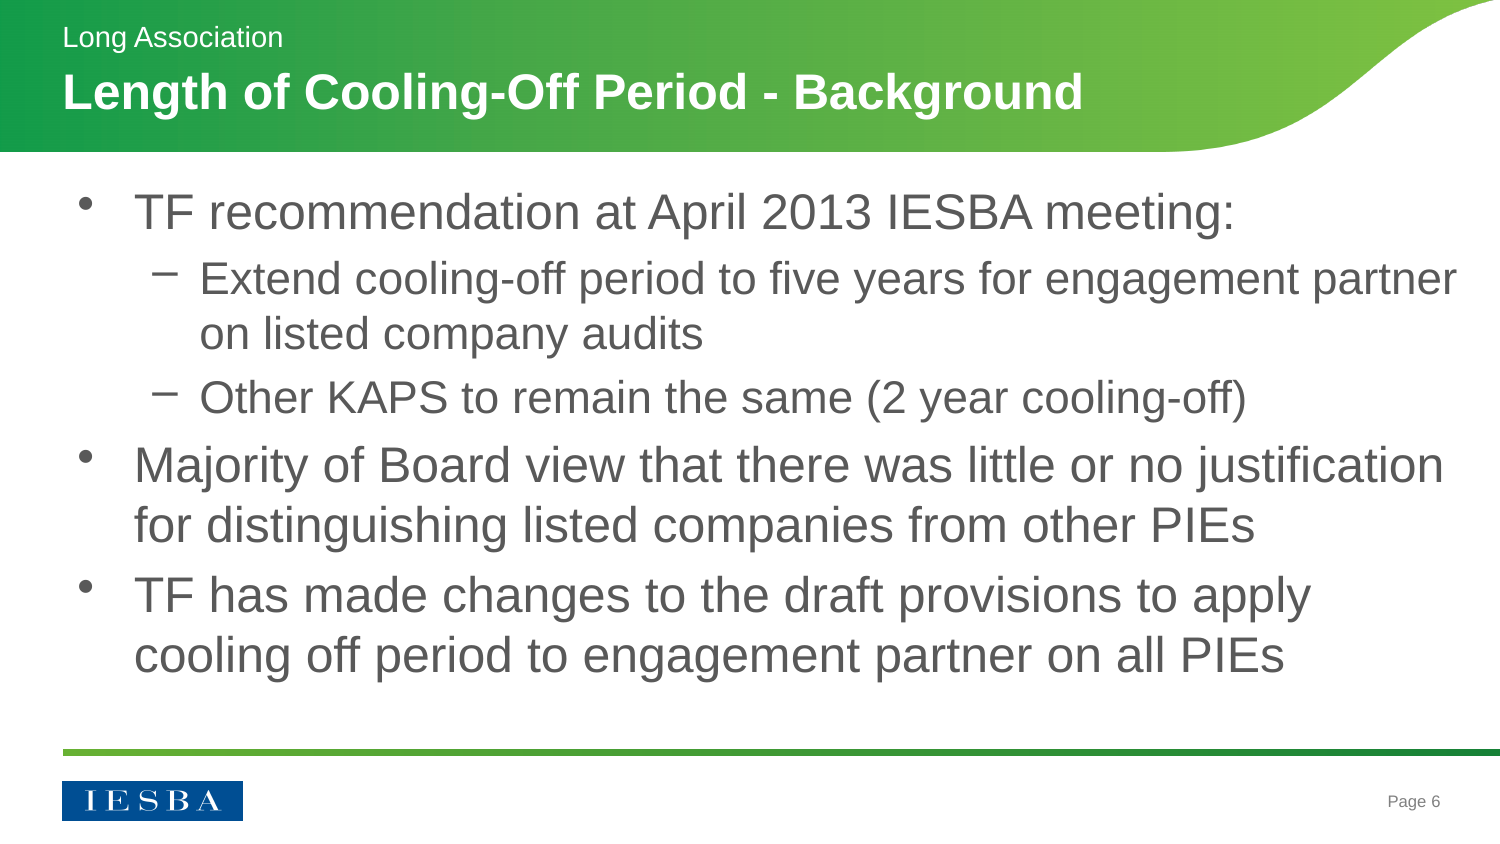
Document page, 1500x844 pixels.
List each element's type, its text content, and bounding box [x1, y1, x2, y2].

picture [62, 781, 243, 821]
picture [0, 0, 1497, 152]
list TF recommendation at April 2013 IESBA meeting: Extend cooling-off period to five years for engagement partner on listed company audits Other KAPS to remain the same (2 year cooling-off) Majority of Board view that there was little or no justification for distinguishing listed companies from other PIEs TF has made changes to the draft provisions to apply cooling off period to engagement partner on all PIEs [62, 171, 1488, 735]
subtitle Long Association [62, 18, 500, 47]
title Length of Cooling-Off Period - Background [62, 56, 1300, 122]
